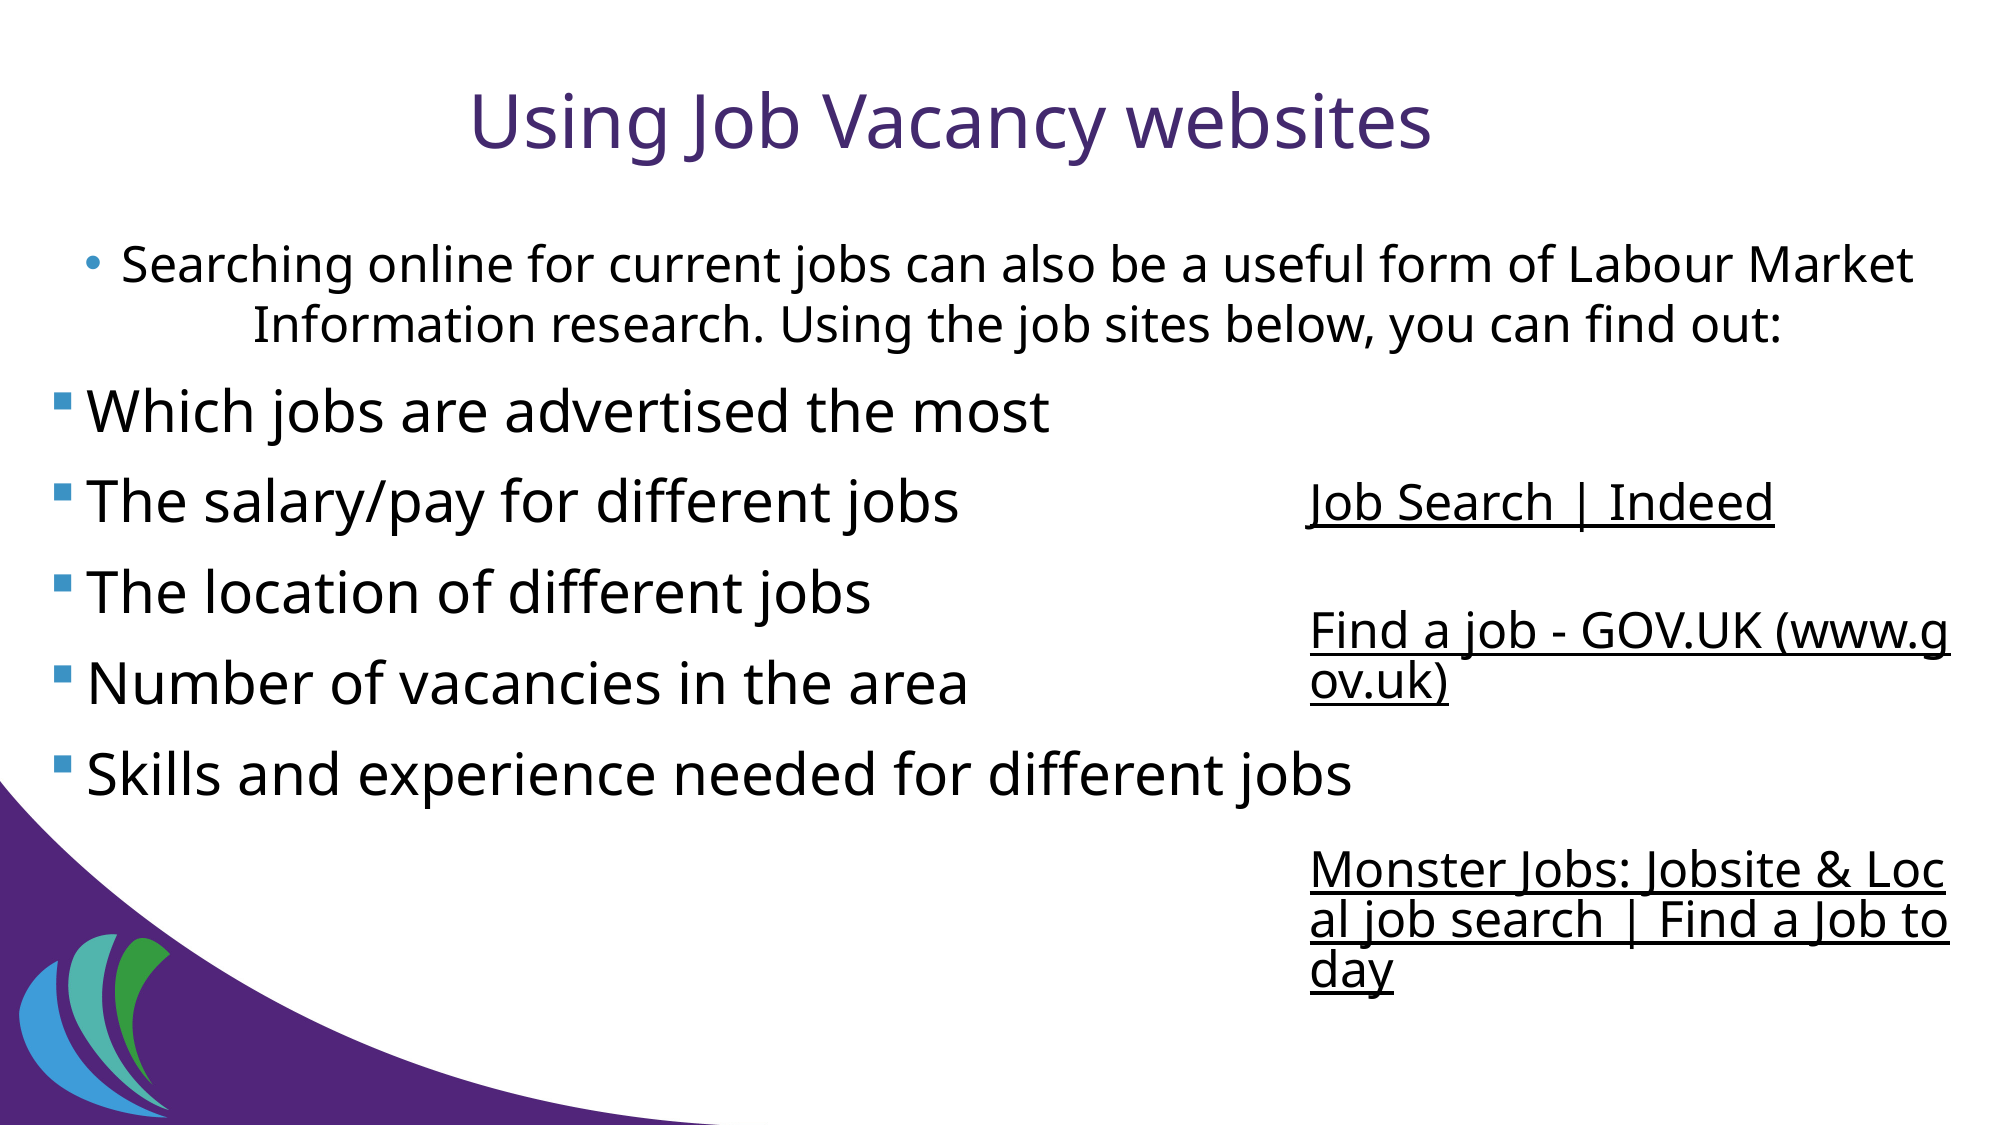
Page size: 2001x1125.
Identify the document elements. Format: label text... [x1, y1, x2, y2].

text_box Job Search | Indeed Find a job - GOV.UK (www.gov.uk) Monster Jobs: Jobsite & Local job search | Find a Job today [1294, 463, 1969, 923]
list Searching online for current jobs can also be a useful form of Labour Market Information research. Using the job sites below, you can find out: Which jobs are advertised the most The salary/pay for different jobs The location of different jobs Number of vacancies in the area Skills and experience needed for different jobs [34, 225, 1966, 961]
picture [0, 1, 2000, 1125]
title Using Job Vacancy websites [284, 5, 1521, 225]
